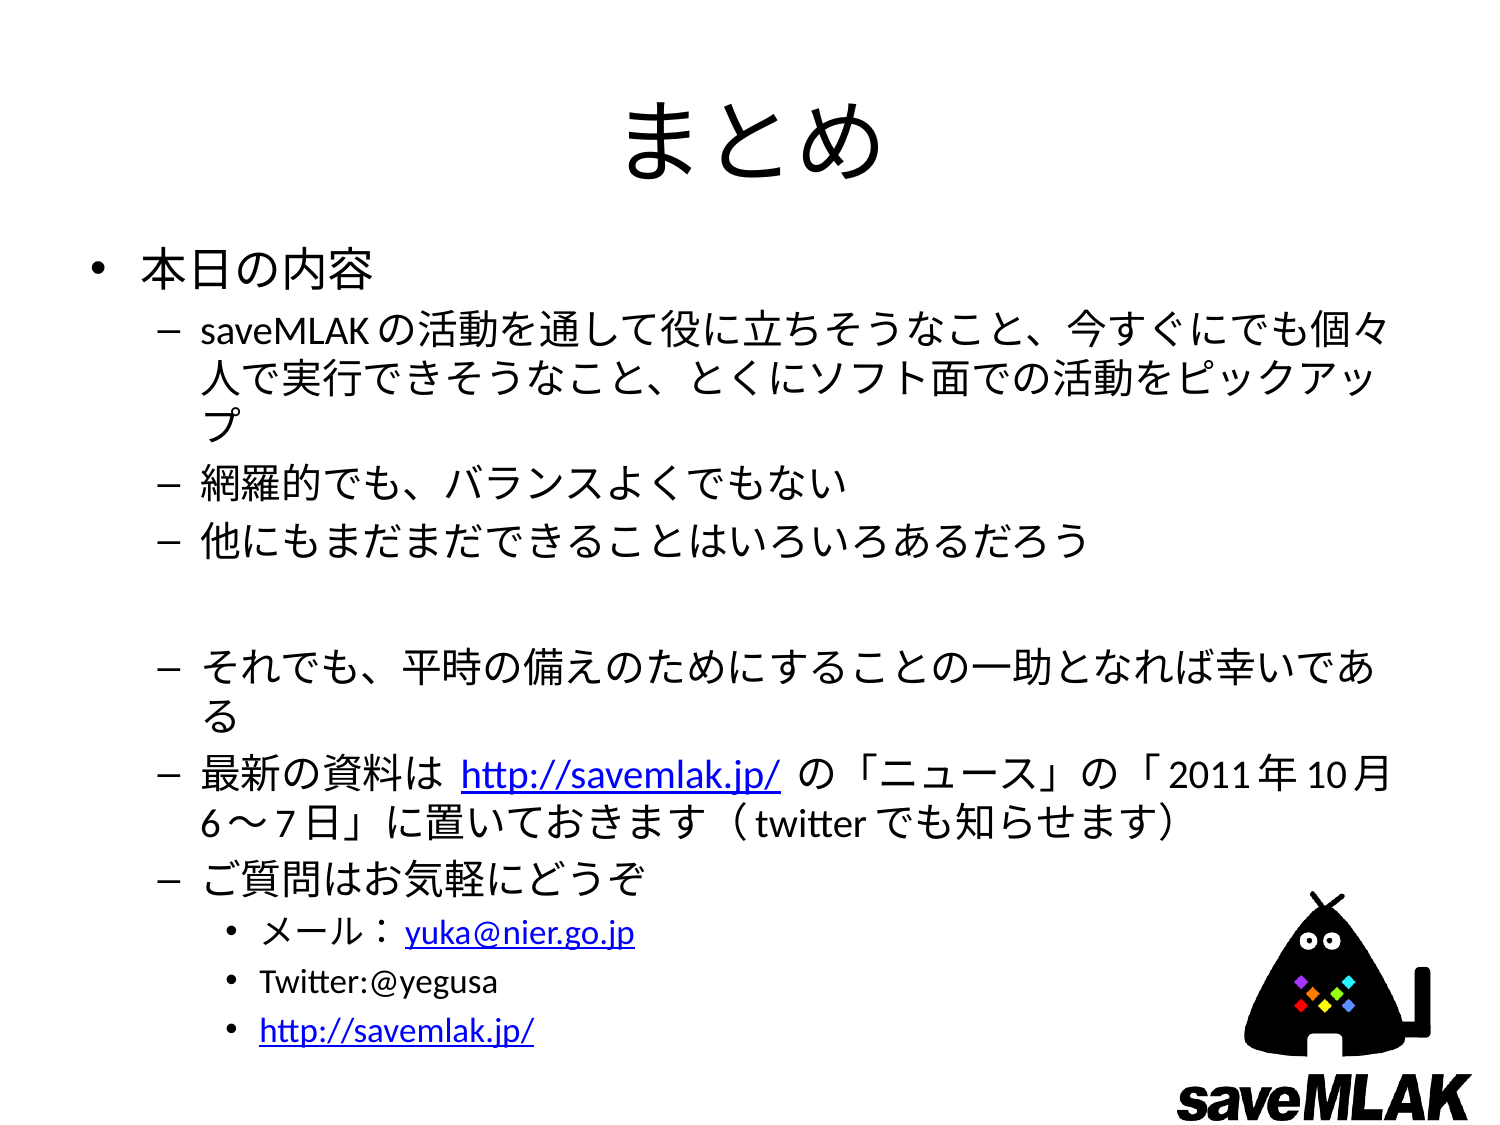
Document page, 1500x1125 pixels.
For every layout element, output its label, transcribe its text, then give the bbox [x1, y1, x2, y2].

title まとめ [75, 45, 1425, 231]
list 本日の内容 saveMLAKの活動を通して役に立ちそうなこと、今すぐにでも個々人で実行できそうなこと、とくにソフト面での活動をピックアップ 網羅的でも、バランスよくでもない 他にもまだまだできることはいろいろあるだろう それでも、平時の備えのためにすることの一助となれば幸いである 最新の資料は http://savemlak.jp/ の「ニュース」の「2011年10月6～7日」に置いておきます（twitterでも知らせます） ご質問はお気軽にどうぞ メール：yuka@nier.go.jp Twitter:@yegusa http://savemlak.jp/ [75, 231, 1425, 1064]
picture [1177, 891, 1472, 1121]
